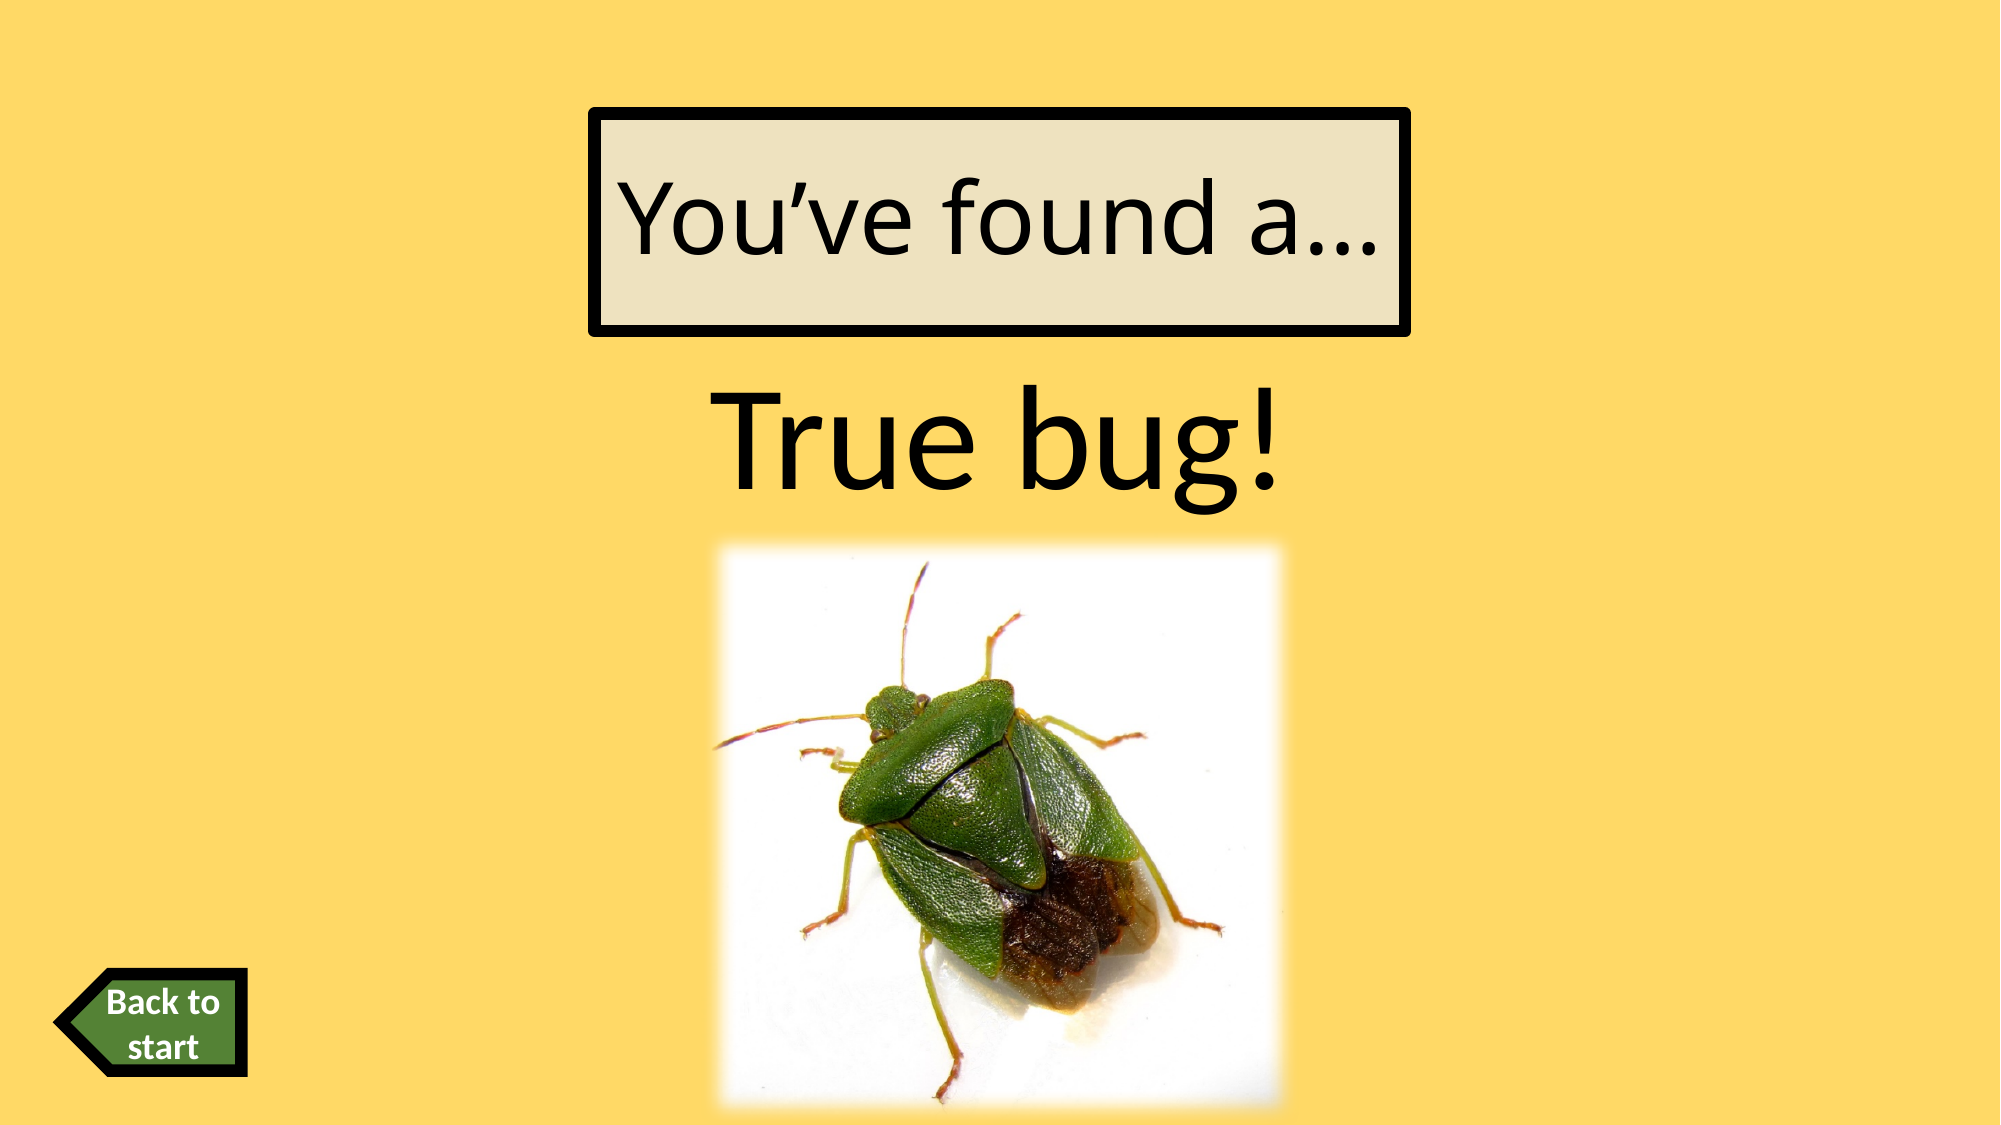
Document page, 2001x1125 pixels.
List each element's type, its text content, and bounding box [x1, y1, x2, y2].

picture [701, 527, 1299, 1125]
text_box True bug! [392, 332, 1608, 527]
title You’ve found a… [594, 113, 1406, 331]
text_box Back to start [60, 973, 243, 1072]
